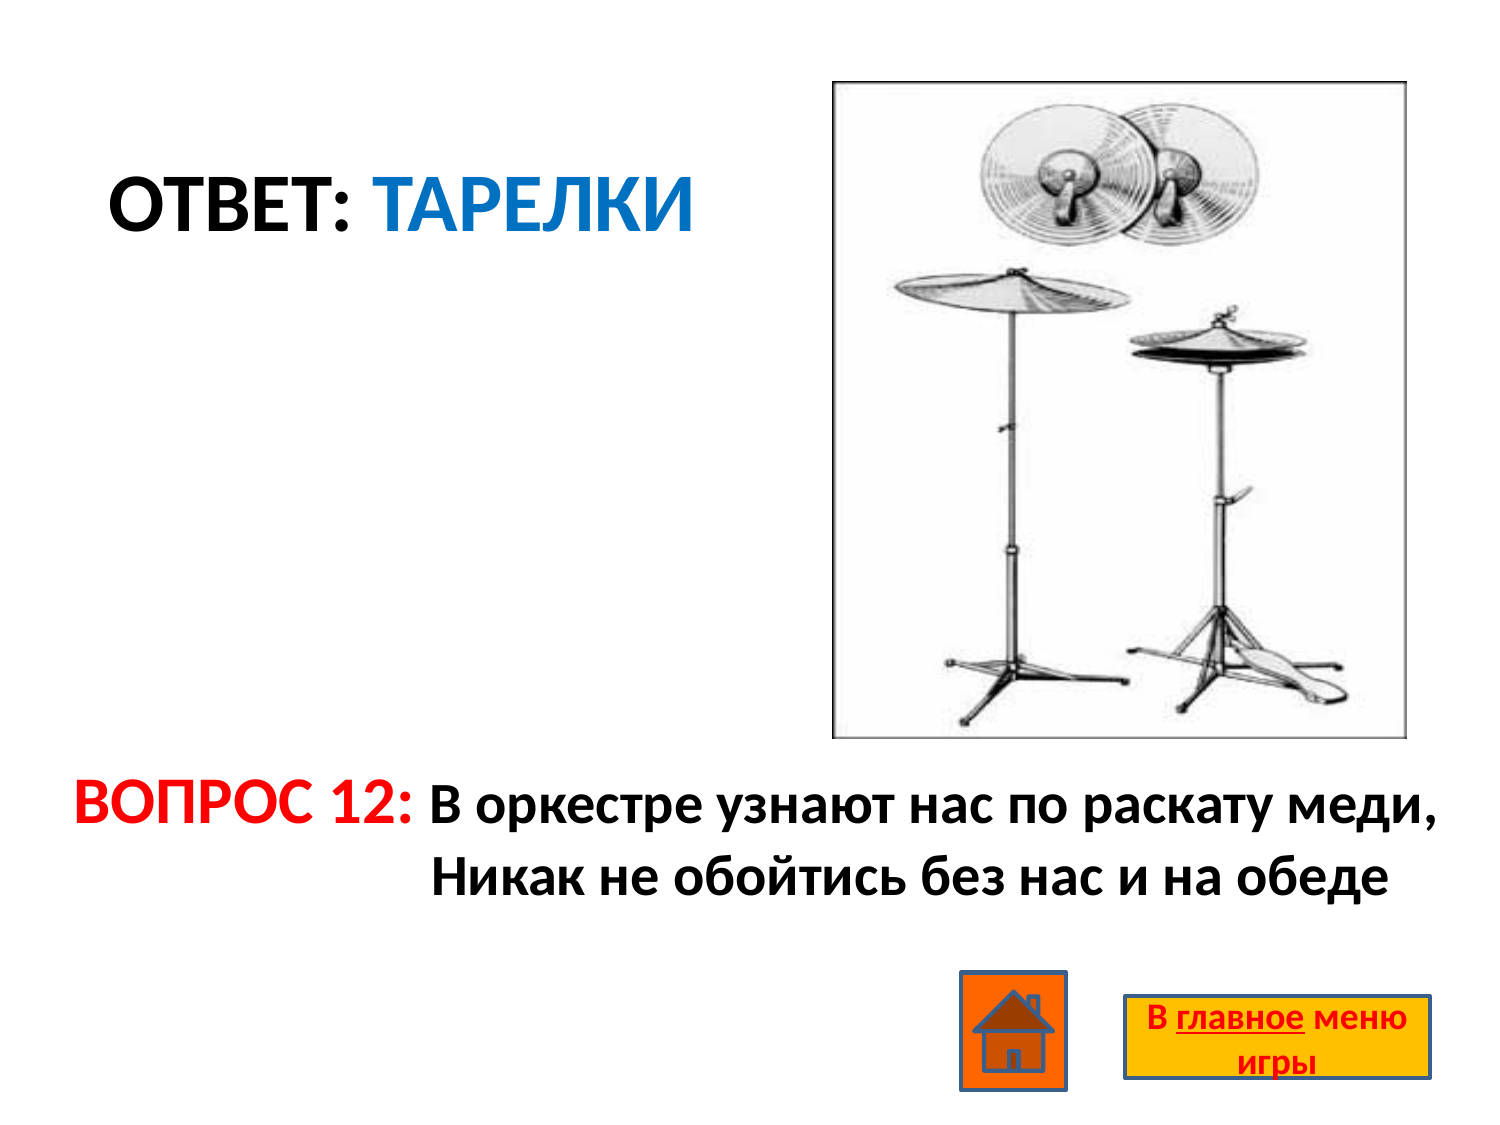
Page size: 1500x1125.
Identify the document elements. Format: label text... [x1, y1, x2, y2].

text_box В главное меню игры [1123, 994, 1432, 1080]
text_box [959, 970, 1068, 1092]
text_box ВОПРОС 12: В оркестре узнают нас по раскату меди, Никак не обойтись без нас и на обеде [58, 750, 1477, 915]
text_box ОТВЕТ: ТАРЕЛКИ [93, 140, 821, 256]
picture [831, 81, 1407, 739]
